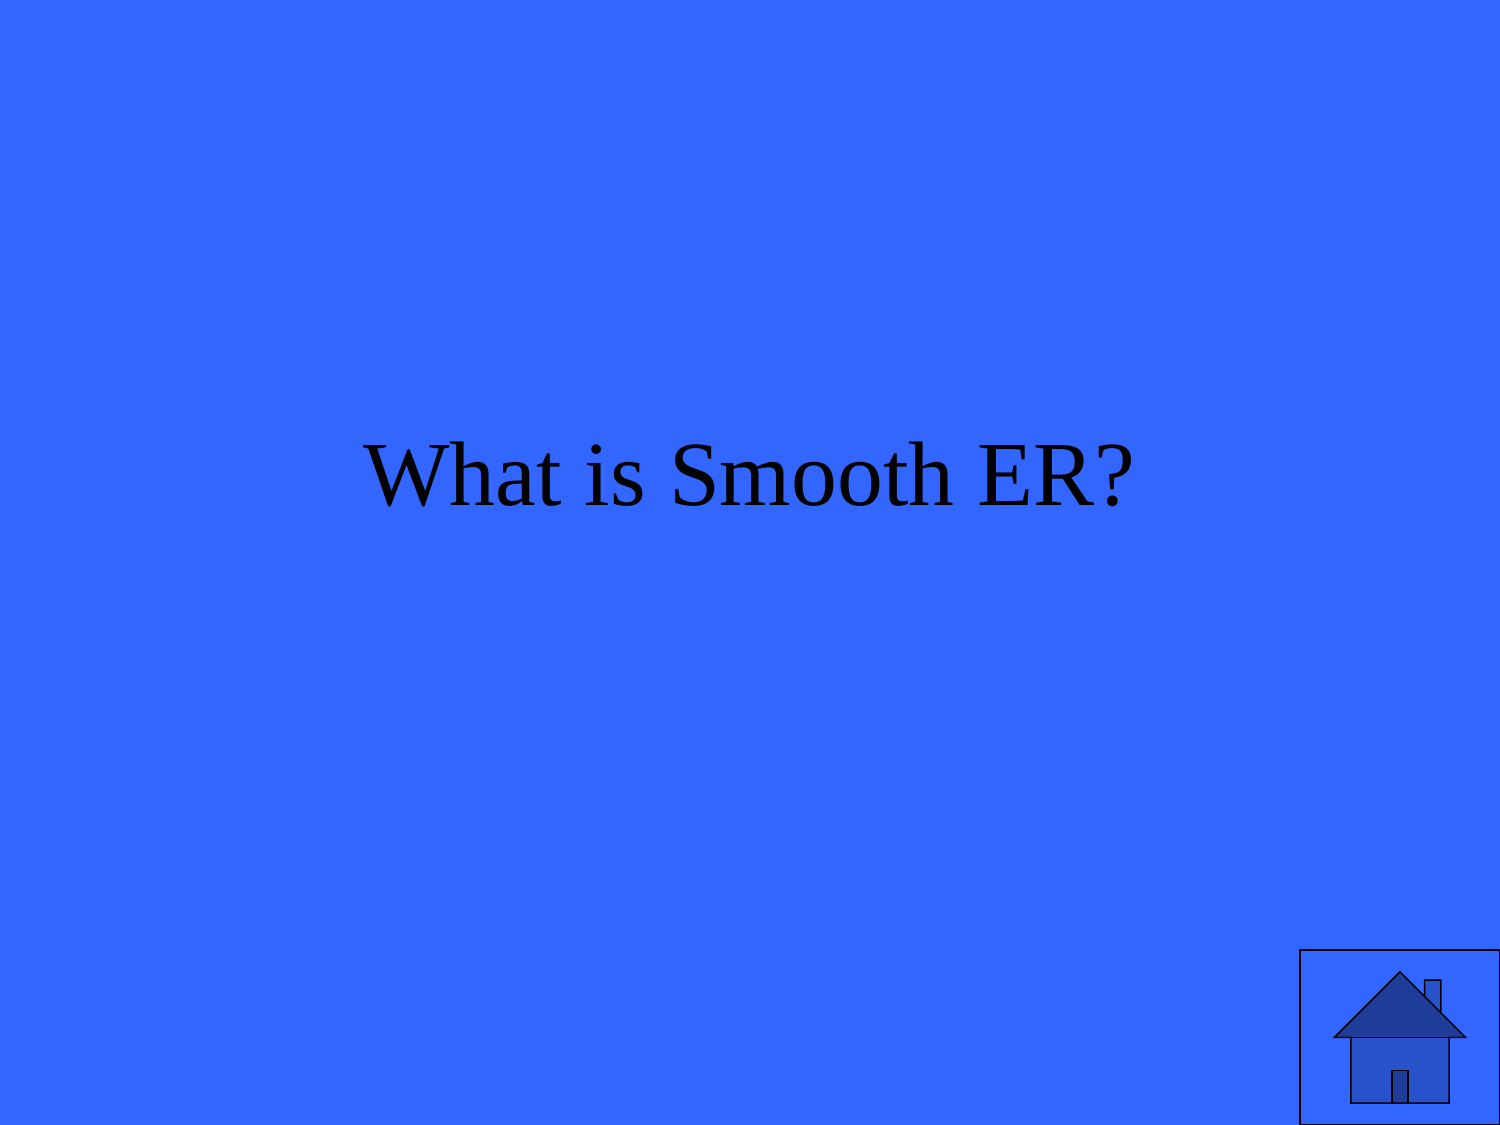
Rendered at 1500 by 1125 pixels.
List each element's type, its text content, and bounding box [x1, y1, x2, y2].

text_box [1299, 950, 1500, 1125]
title What is Smooth ER? [112, 375, 1388, 563]
